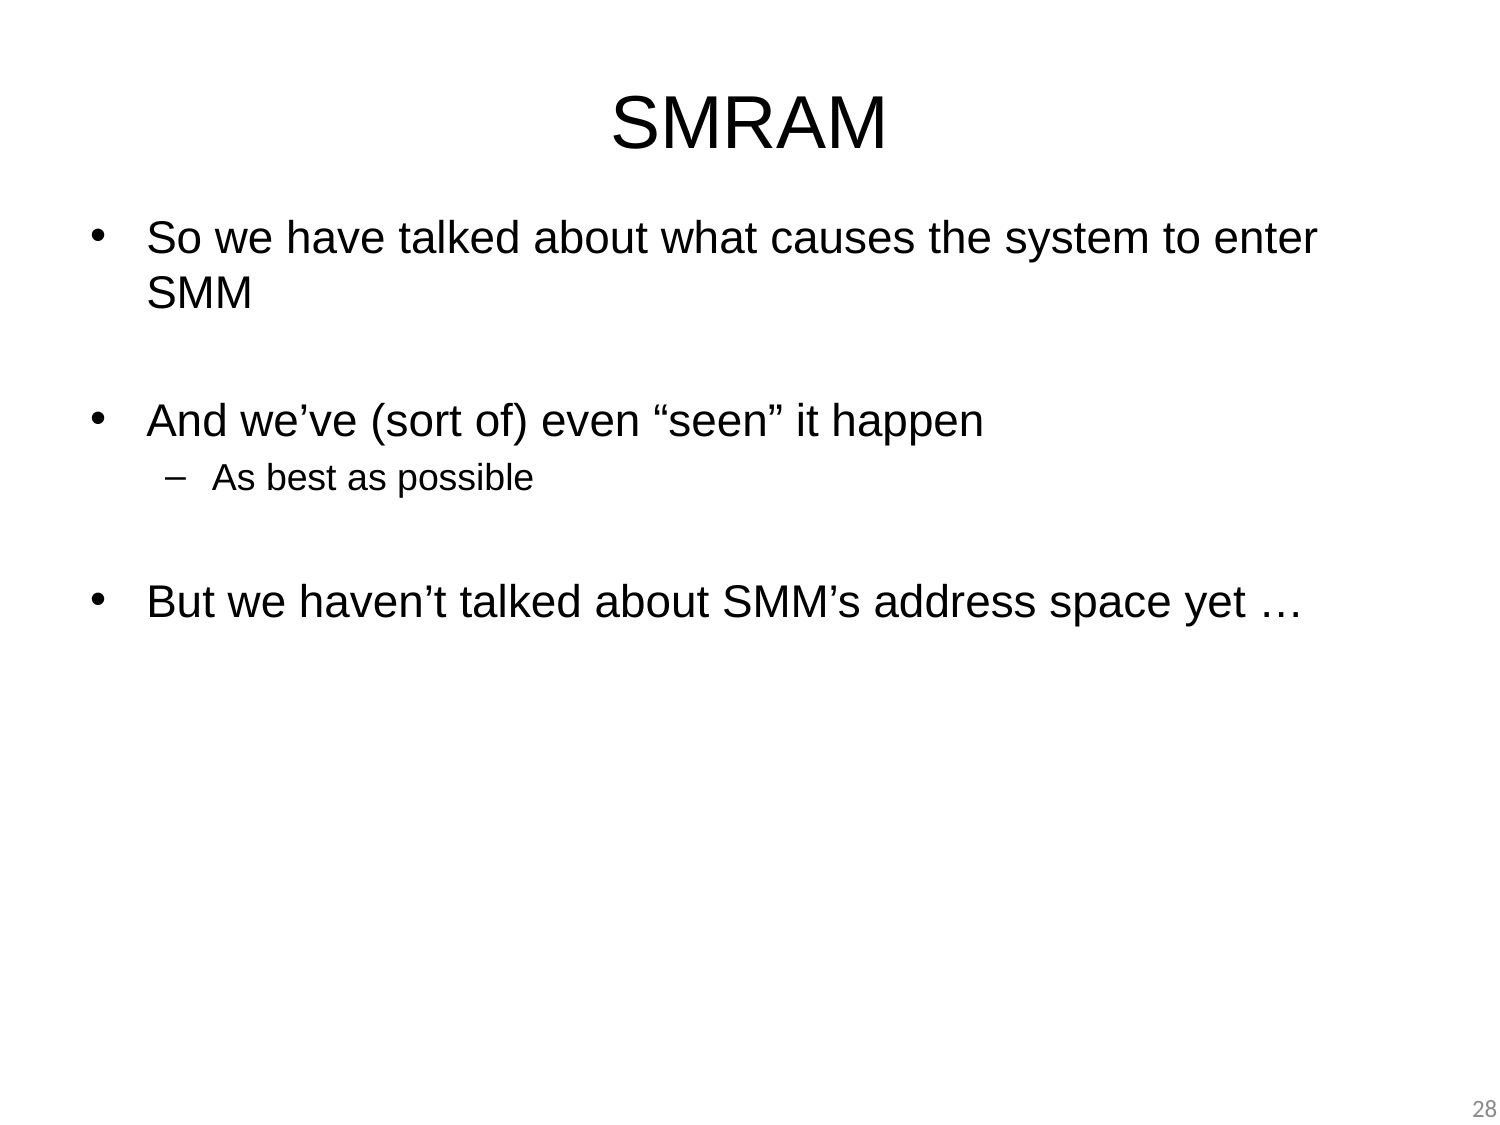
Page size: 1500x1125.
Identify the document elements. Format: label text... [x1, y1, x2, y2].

title SMRAM [75, 24, 1425, 200]
list So we have talked about what causes the system to enter SMM And we’ve (sort of) even “seen” it happen As best as possible But we haven’t talked about SMM’s address space yet … [75, 200, 1425, 1100]
slide_number 28 [1162, 1077, 1500, 1125]
